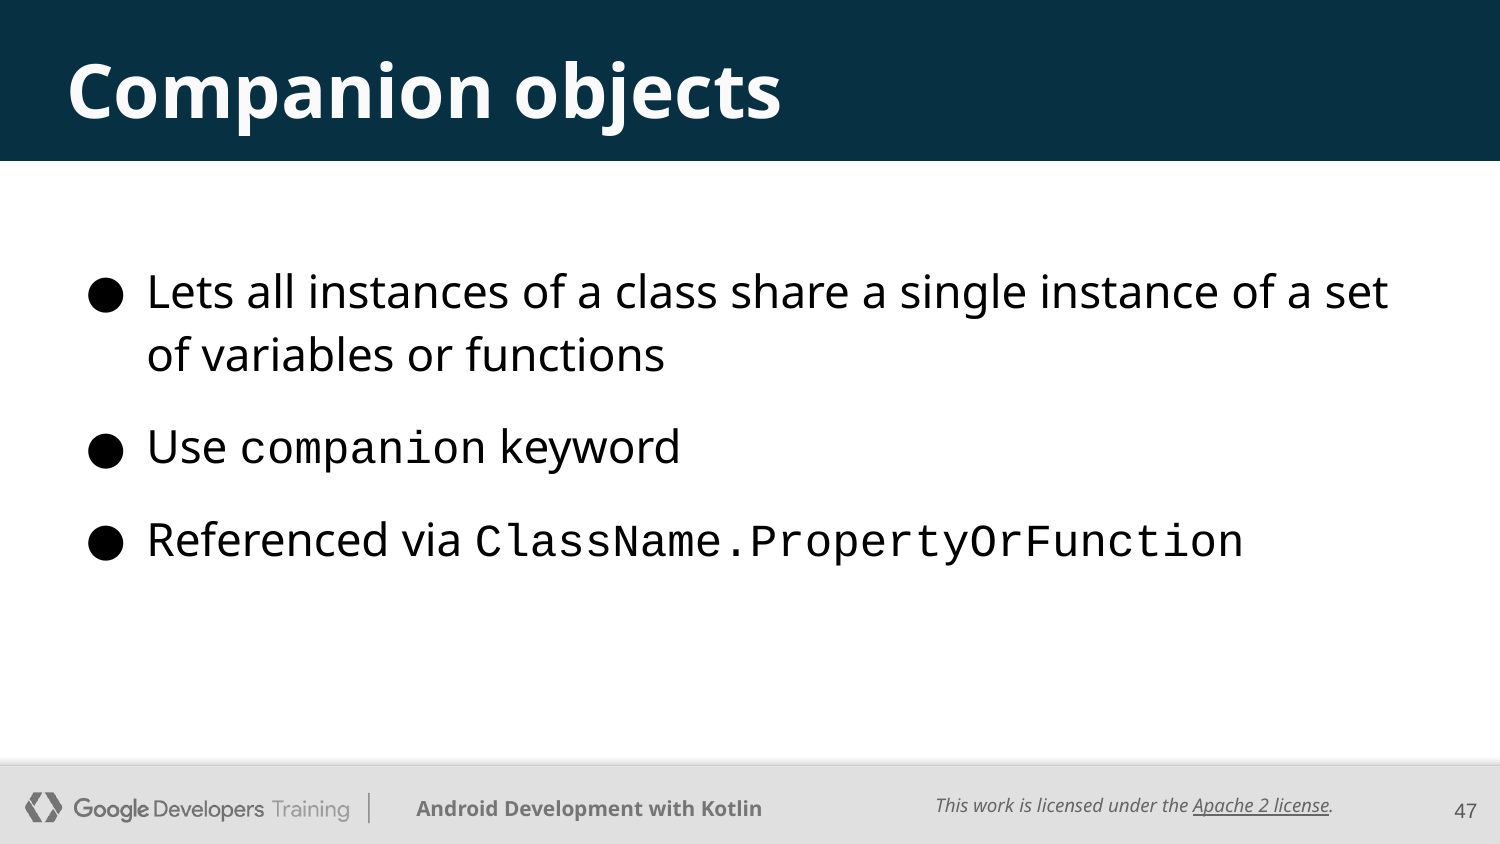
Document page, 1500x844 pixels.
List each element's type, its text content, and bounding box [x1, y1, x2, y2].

picture [0, 161, 1500, 844]
title Companion objects [51, 28, 1449, 122]
list Lets all instances of a class share a single instance of a set of variables or functions Use companion keyword Referenced via ClassName.PropertyOrFunction [56, 239, 1449, 575]
slide_number ‹#› [1402, 777, 1493, 842]
